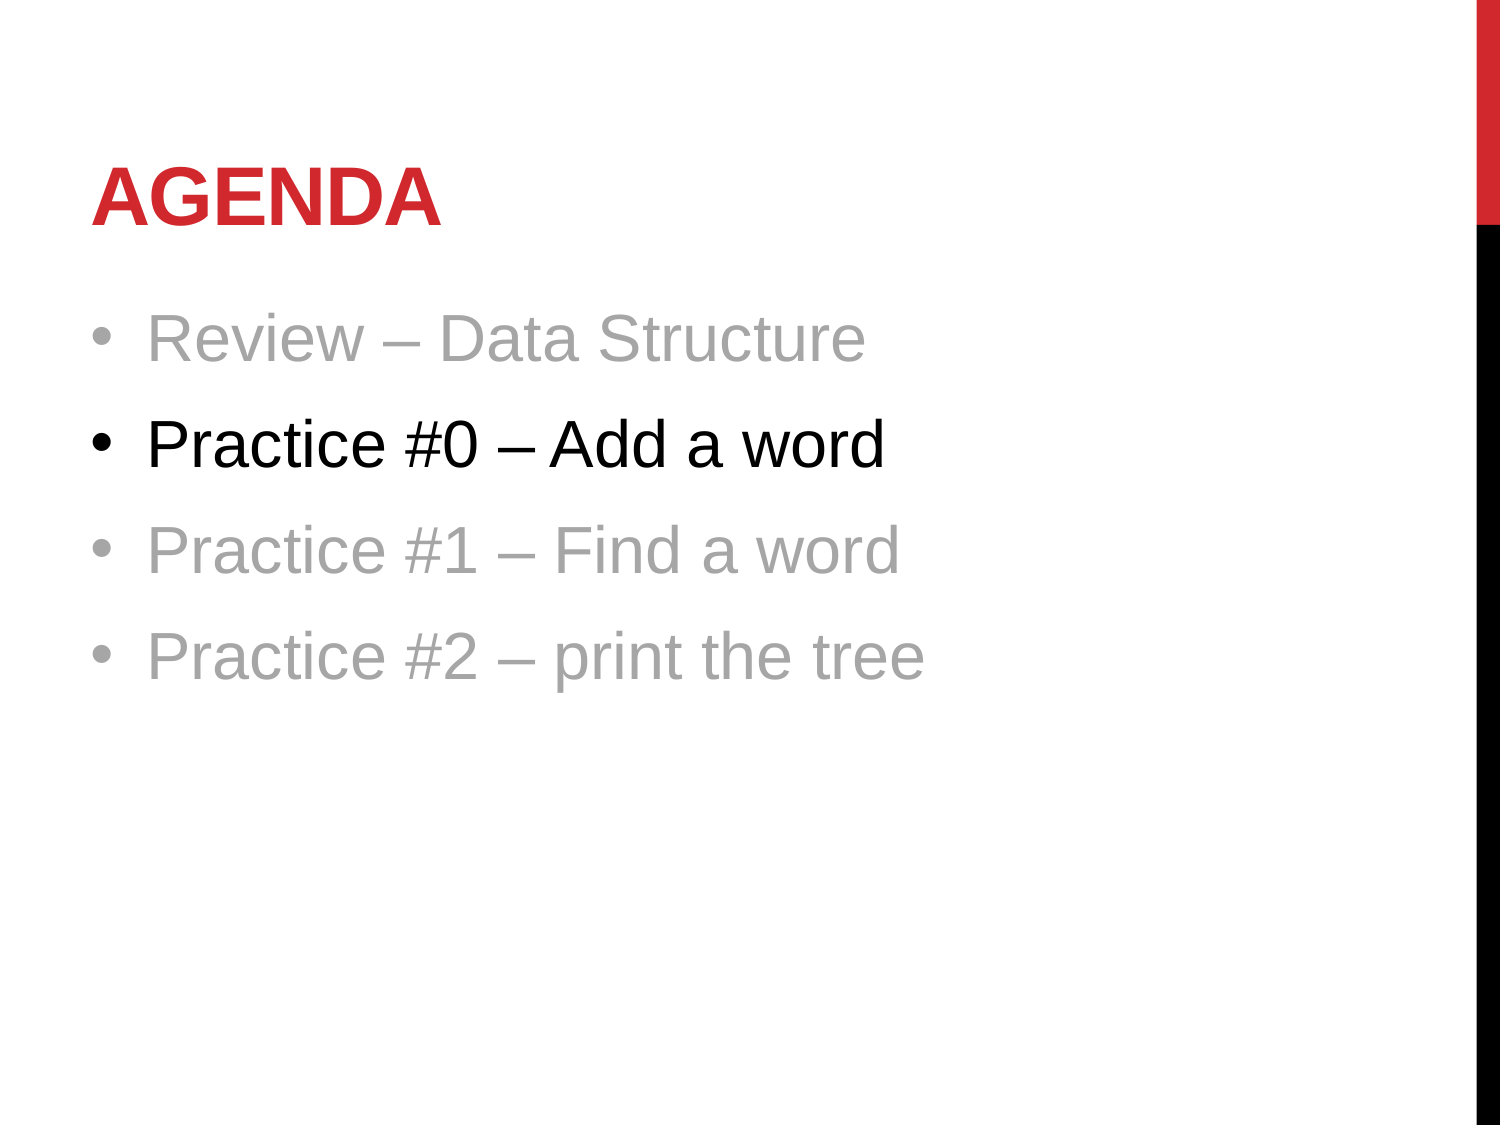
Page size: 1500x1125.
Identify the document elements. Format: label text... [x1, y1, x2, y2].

title Agenda [75, 25, 1025, 250]
list Review – Data Structure Practice #0 – Add a word Practice #1 – Find a word Practice #2 – print the tree [75, 287, 1325, 1005]
